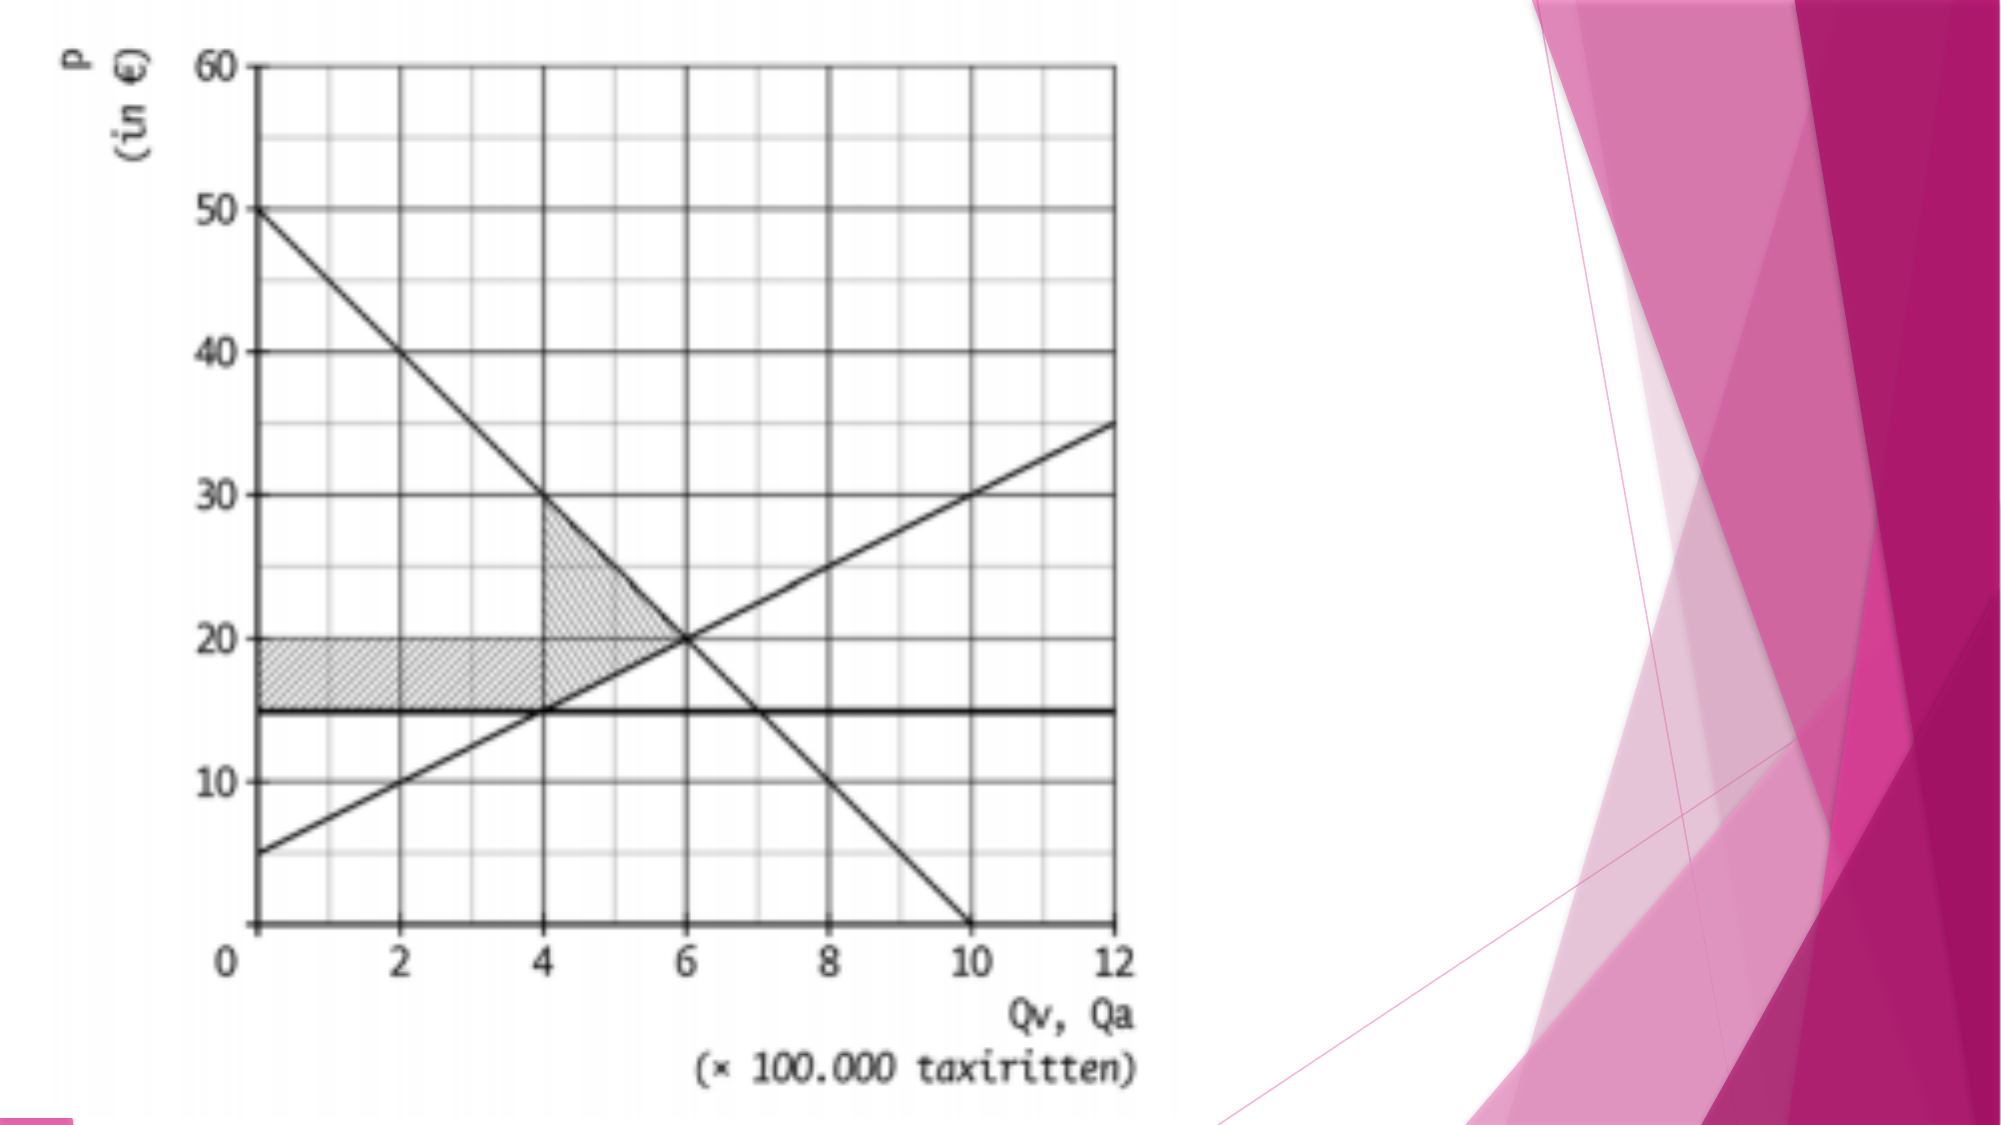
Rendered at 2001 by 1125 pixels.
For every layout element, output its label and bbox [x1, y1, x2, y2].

picture [0, 0, 1211, 1119]
